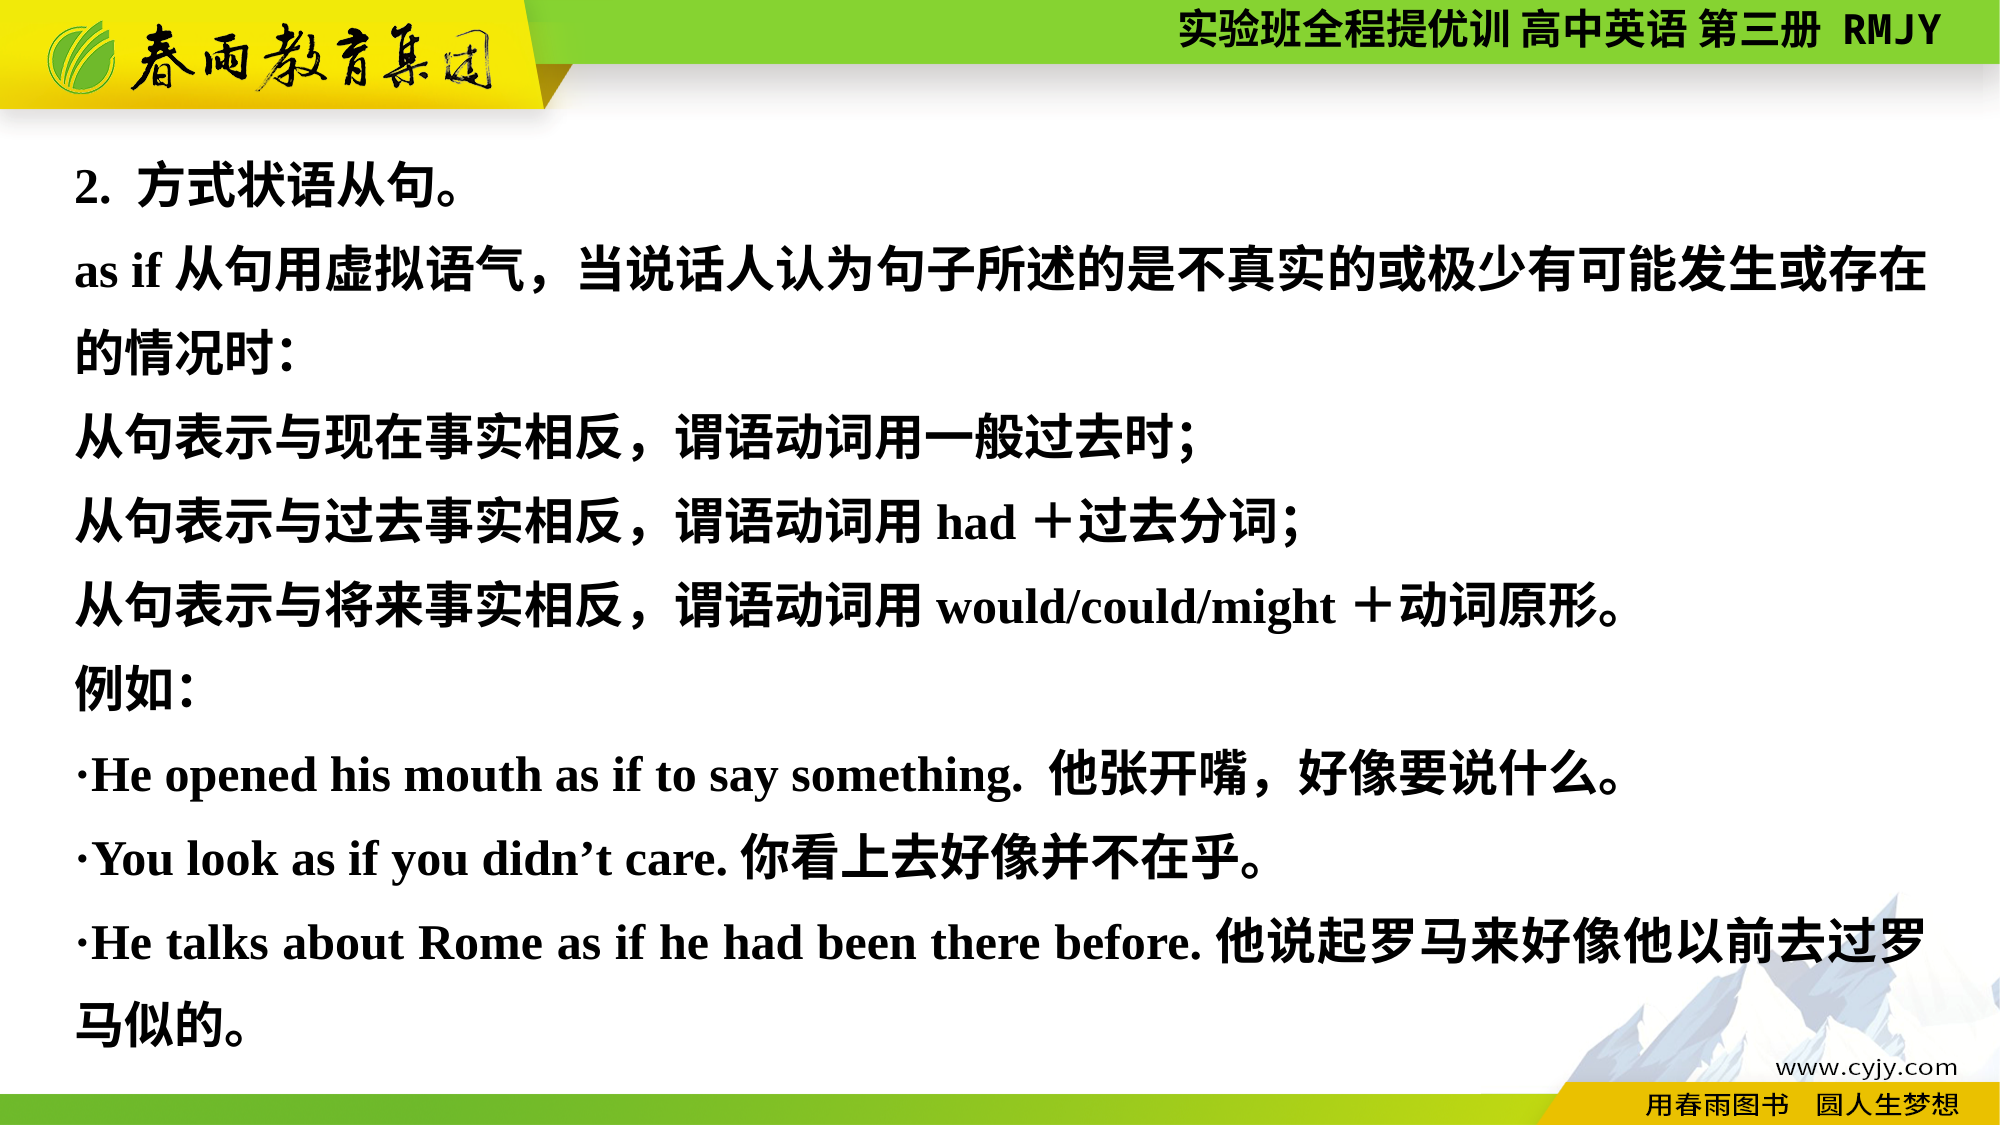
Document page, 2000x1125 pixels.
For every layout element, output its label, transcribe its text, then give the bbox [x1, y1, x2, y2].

picture [0, 0, 2000, 1125]
list 2. 方式状语从句。 as if从句用虚拟语气，当说话人认为句子所述的是不真实的或极少有可能发生或存在的情况时： 从句表示与现在事实相反，谓语动词用一般过去时； 从句表示与过去事实相反，谓语动词用had＋过去分词； 从句表示与将来事实相反，谓语动词用would/could/might＋动词原形。 例如： ·He opened his mouth as if to say something. 他张开嘴，好像要说什么。 ·You look as if you didn’t care.你看上去好像并不在乎。 ·He talks about Rome as if he had been there before.他说起罗马来好像他以前去过罗马似的。 [59, 122, 1944, 1061]
